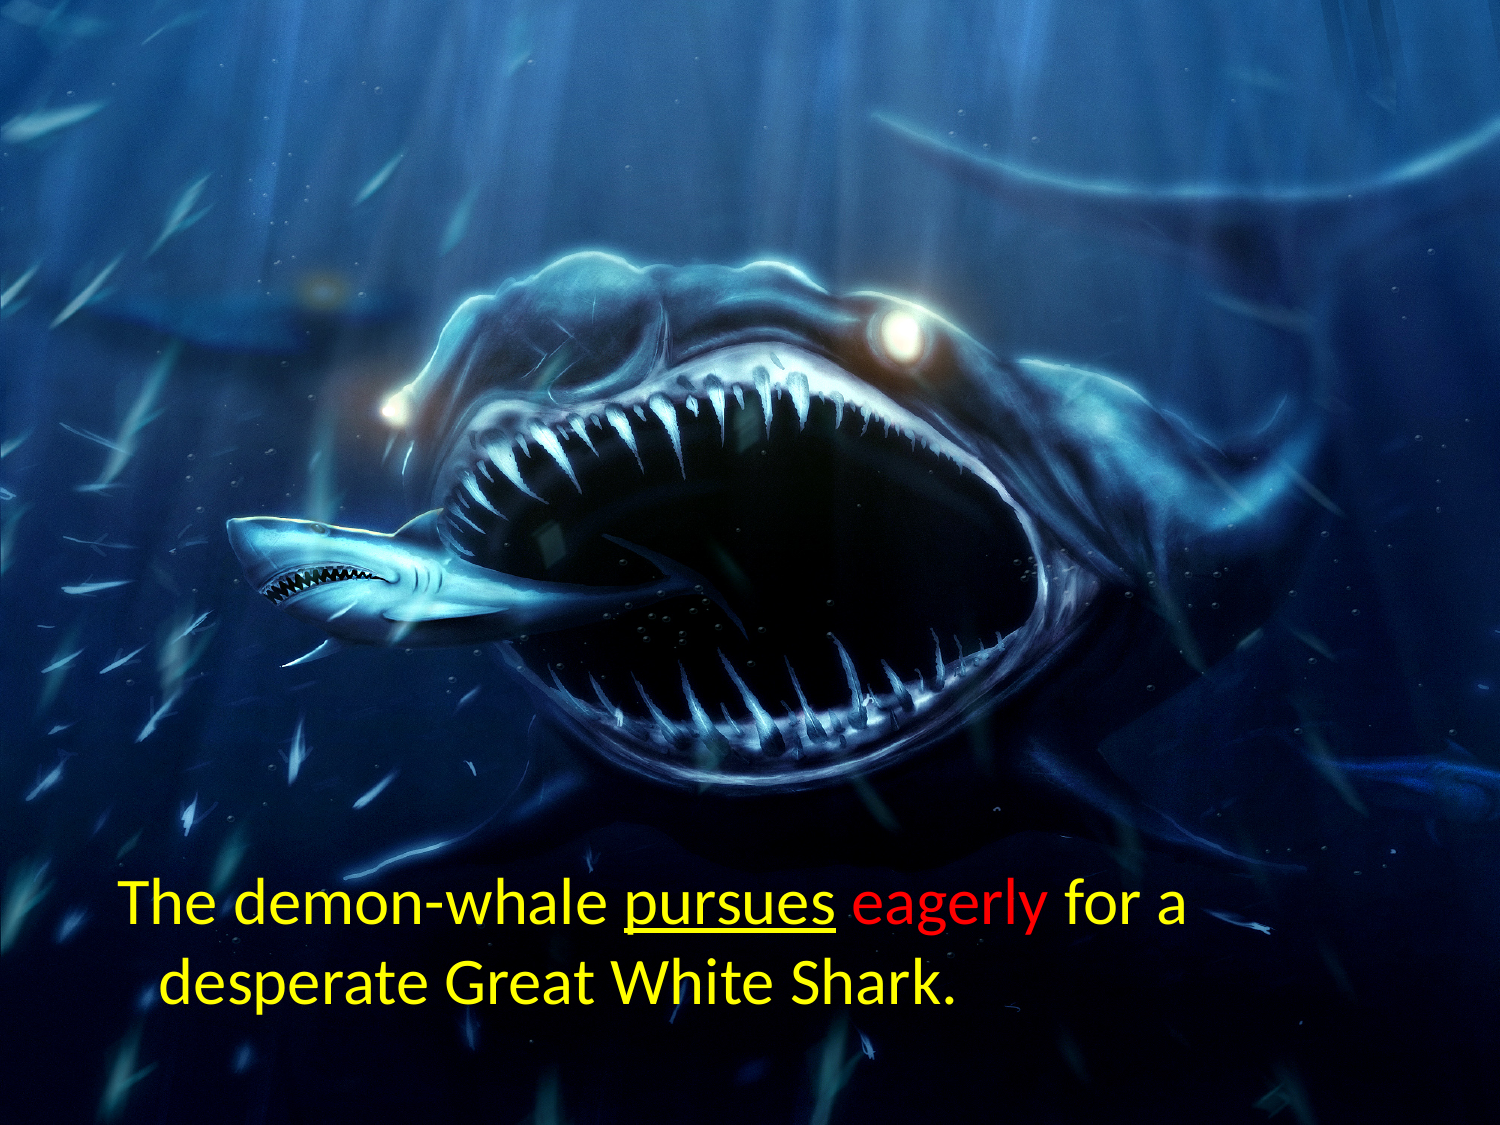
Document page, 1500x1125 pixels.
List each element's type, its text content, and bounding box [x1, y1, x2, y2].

picture [0, 0, 1500, 1125]
list The demon-whale pursues eagerly for a desperate Great White Shark. [87, 849, 1438, 1125]
